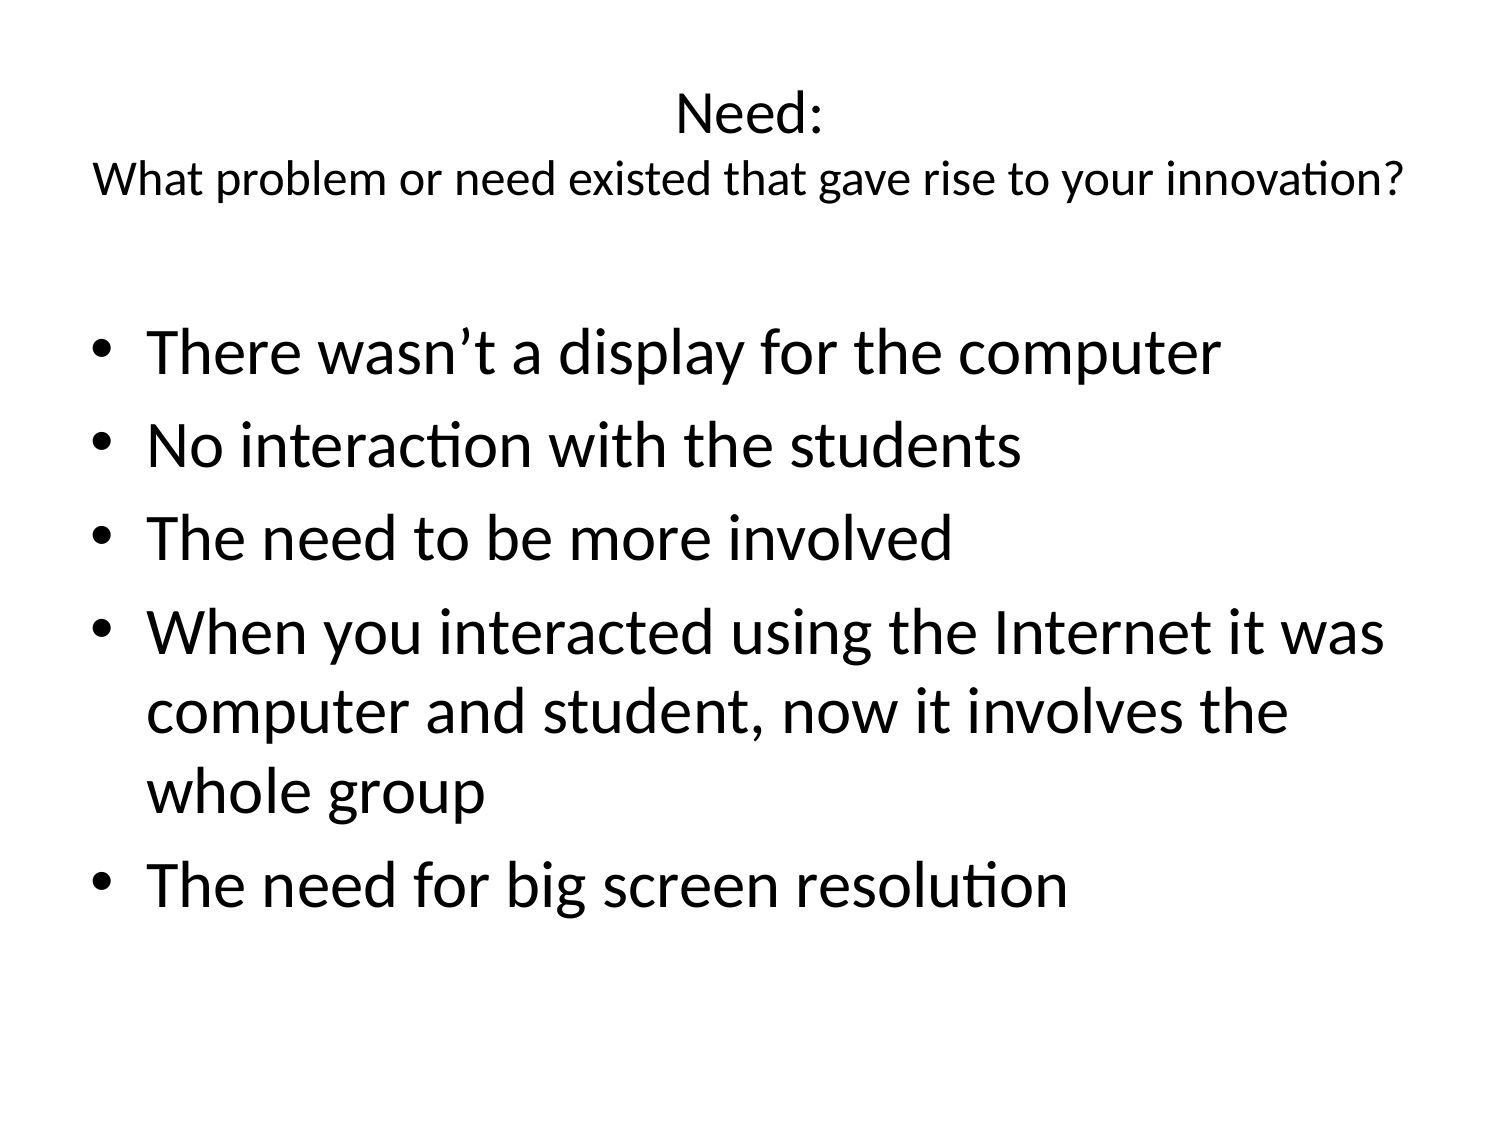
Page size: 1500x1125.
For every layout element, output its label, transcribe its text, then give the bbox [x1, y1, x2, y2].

title Need: What problem or need existed that gave rise to your innovation? [75, 45, 1425, 233]
list There wasn’t a display for the computer No interaction with the students The need to be more involved When you interacted using the Internet it was computer and student, now it involves the whole group The need for big screen resolution [75, 299, 1425, 1043]
